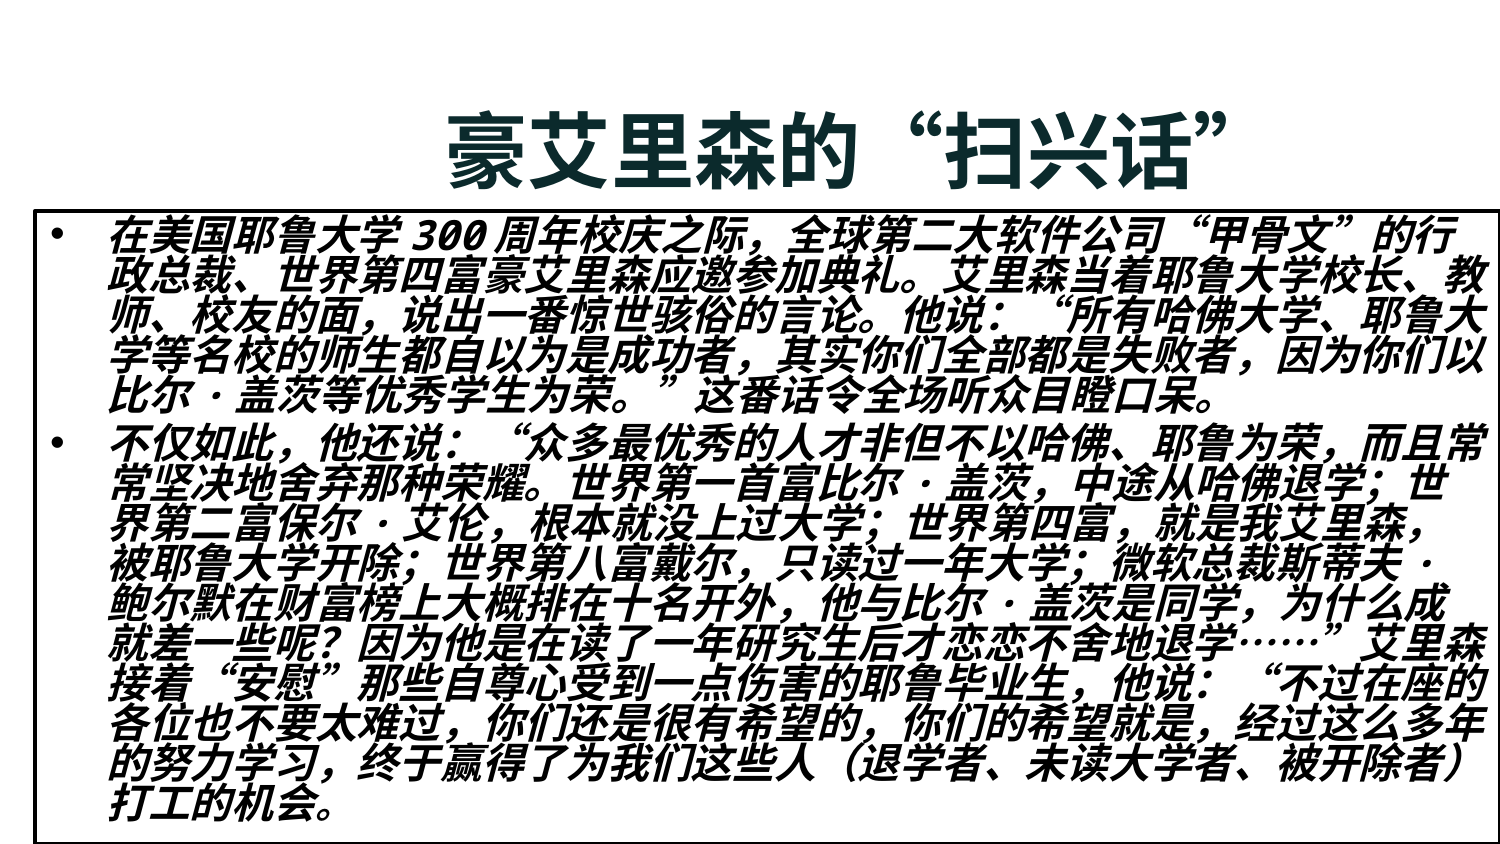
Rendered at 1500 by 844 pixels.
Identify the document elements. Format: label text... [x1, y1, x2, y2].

list 在美国耶鲁大学300周年校庆之际，全球第二大软件公司“甲骨文”的行政总裁、世界第四富豪艾里森应邀参加典礼。艾里森当着耶鲁大学校长、教师、校友的面，说出一番惊世骇俗的言论。他说：“所有哈佛大学、耶鲁大学等名校的师生都自以为是成功者，其实你们全部都是失败者，因为你们以比尔·盖茨等优秀学生为荣。”这番话令全场听众目瞪口呆。 不仅如此，他还说：“众多最优秀的人才非但不以哈佛、耶鲁为荣，而且常常坚决地舍弃那种荣耀。世界第一首富比尔·盖茨，中途从哈佛退学；世界第二富保尔·艾伦，根本就没上过大学；世界第四富，就是我艾里森，被耶鲁大学开除；世界第八富戴尔，只读过一年大学；微软总裁斯蒂夫·鲍尔默在财富榜上大概排在十名开外，他与比尔·盖茨是同学，为什么成就差一些呢？因为他是在读了一年研究生后才恋恋不舍地退学……”艾里森接着“安慰”那些自尊心受到一点伤害的耶鲁毕业生，他说：“不过在座的各位也不要太难过，你们还是很有希望的，你们的希望就是，经过这么多年的努力学习，终于赢得了为我们这些人（退学者、未读大学者、被开除者）打工的机会。 [33, 209, 1500, 844]
title 豪艾里森的“扫兴话” [221, 26, 1500, 207]
